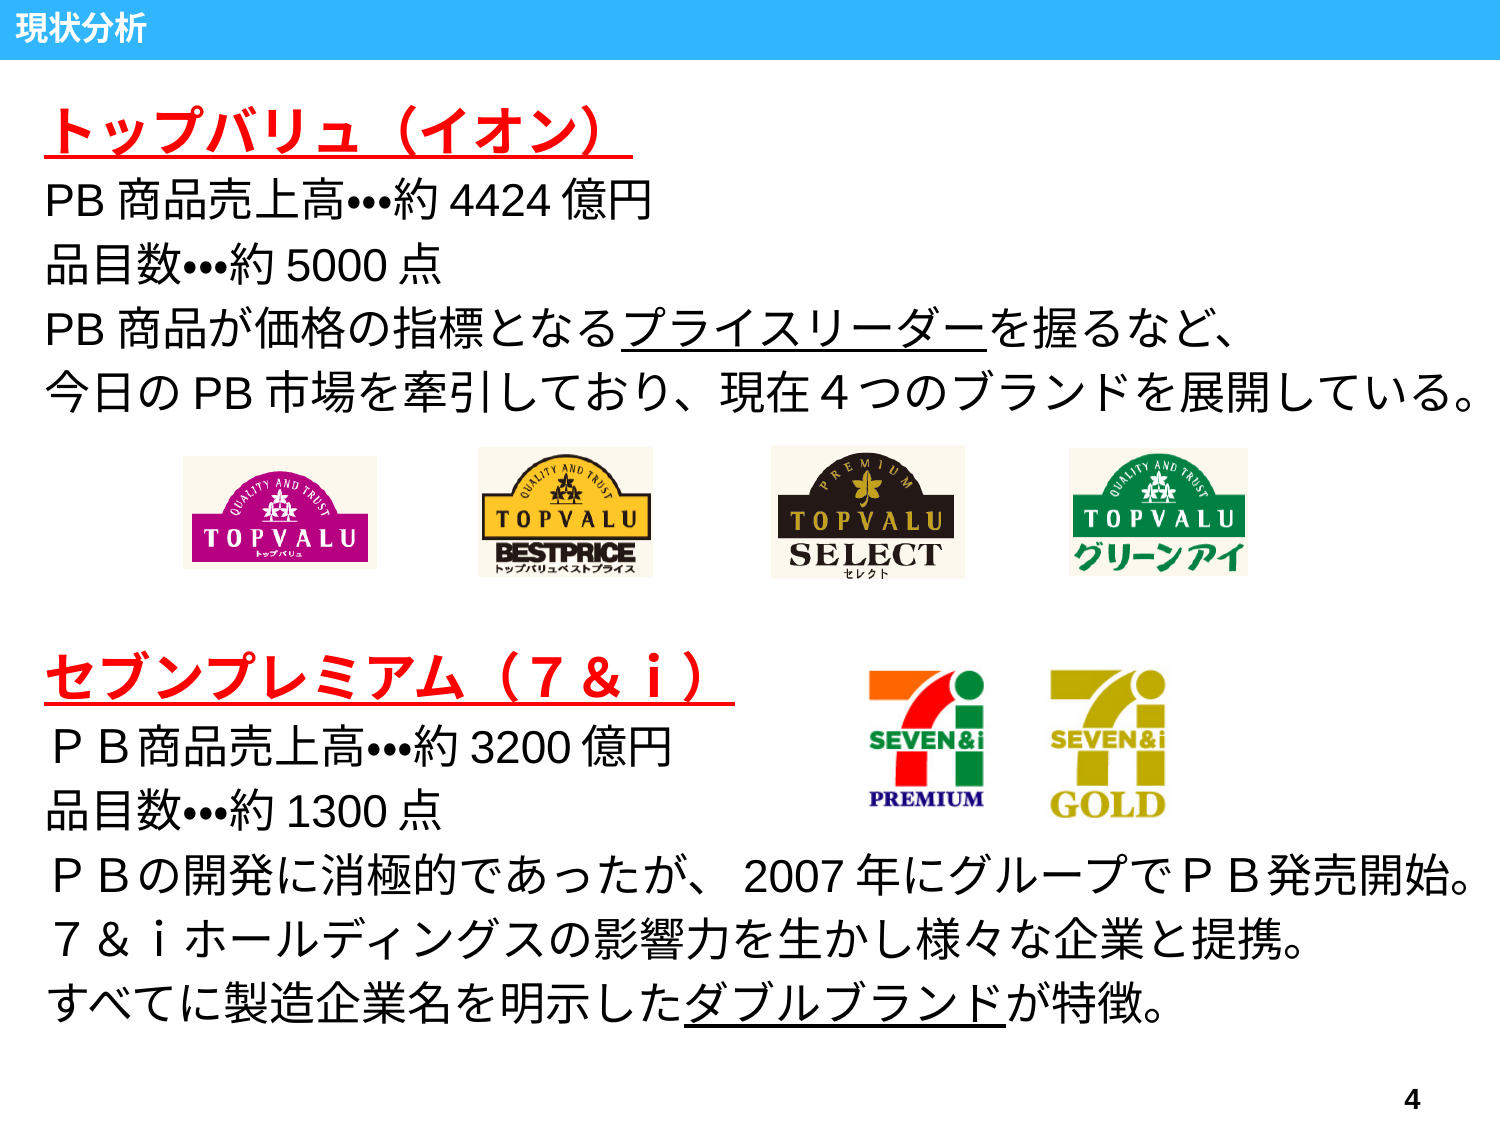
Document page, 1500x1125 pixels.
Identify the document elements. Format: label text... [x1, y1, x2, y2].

list トップバリュ（イオン） PB商品売上高・・・約4424億円 品目数・・・約5000点 PB商品が価格の指標となるプライスリーダーを握るなど、 今日のPB市場を牽引しており、現在４つのブランドを展開している。 セブンプレミアム（７＆ｉ） ＰＢ商品売上高・・・約3200億円 品目数・・・約1300点 ＰＢの開発に消極的であったが、2007年にグループでＰＢ発売開始。 ７＆ｉホールディングスの影響力を生かし様々な企業と提携。 すべてに製造企業名を明示したダブルブランドが特徴。 [29, 90, 1471, 1081]
picture [1068, 448, 1249, 576]
footer 現状分析 [0, 0, 675, 54]
picture [477, 447, 654, 577]
slide_number 4 [1325, 1071, 1500, 1125]
picture [182, 455, 378, 569]
picture [770, 445, 966, 580]
picture [855, 652, 1182, 832]
